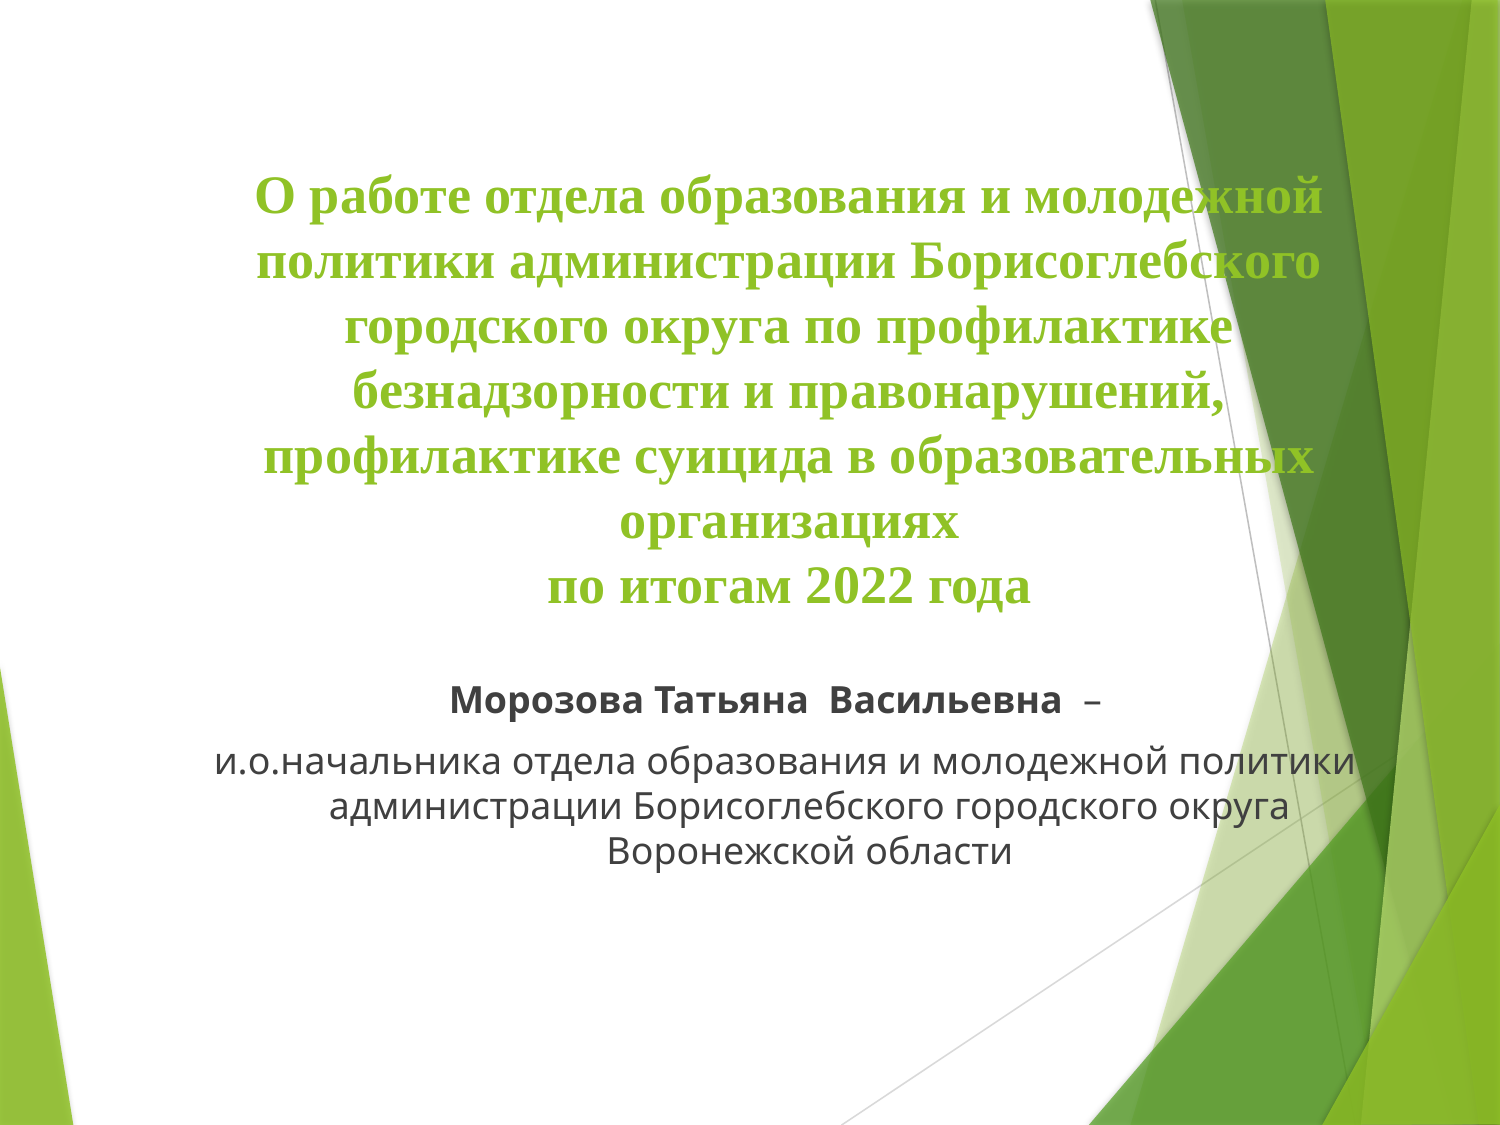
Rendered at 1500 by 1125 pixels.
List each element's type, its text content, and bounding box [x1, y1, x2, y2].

list Морозова Татьяна Васильевна – и.о.начальника отдела образования и молодежной политики администрации Борисоглебского городского округа Воронежской области [147, 668, 1423, 941]
title О работе отдела образования и молодежной политики администрации Борисоглебского городского округа по профилактике безнадзорности и правонарушений, профилактике суицида в образовательных организациях по итогам 2022 года [152, 152, 1428, 598]
